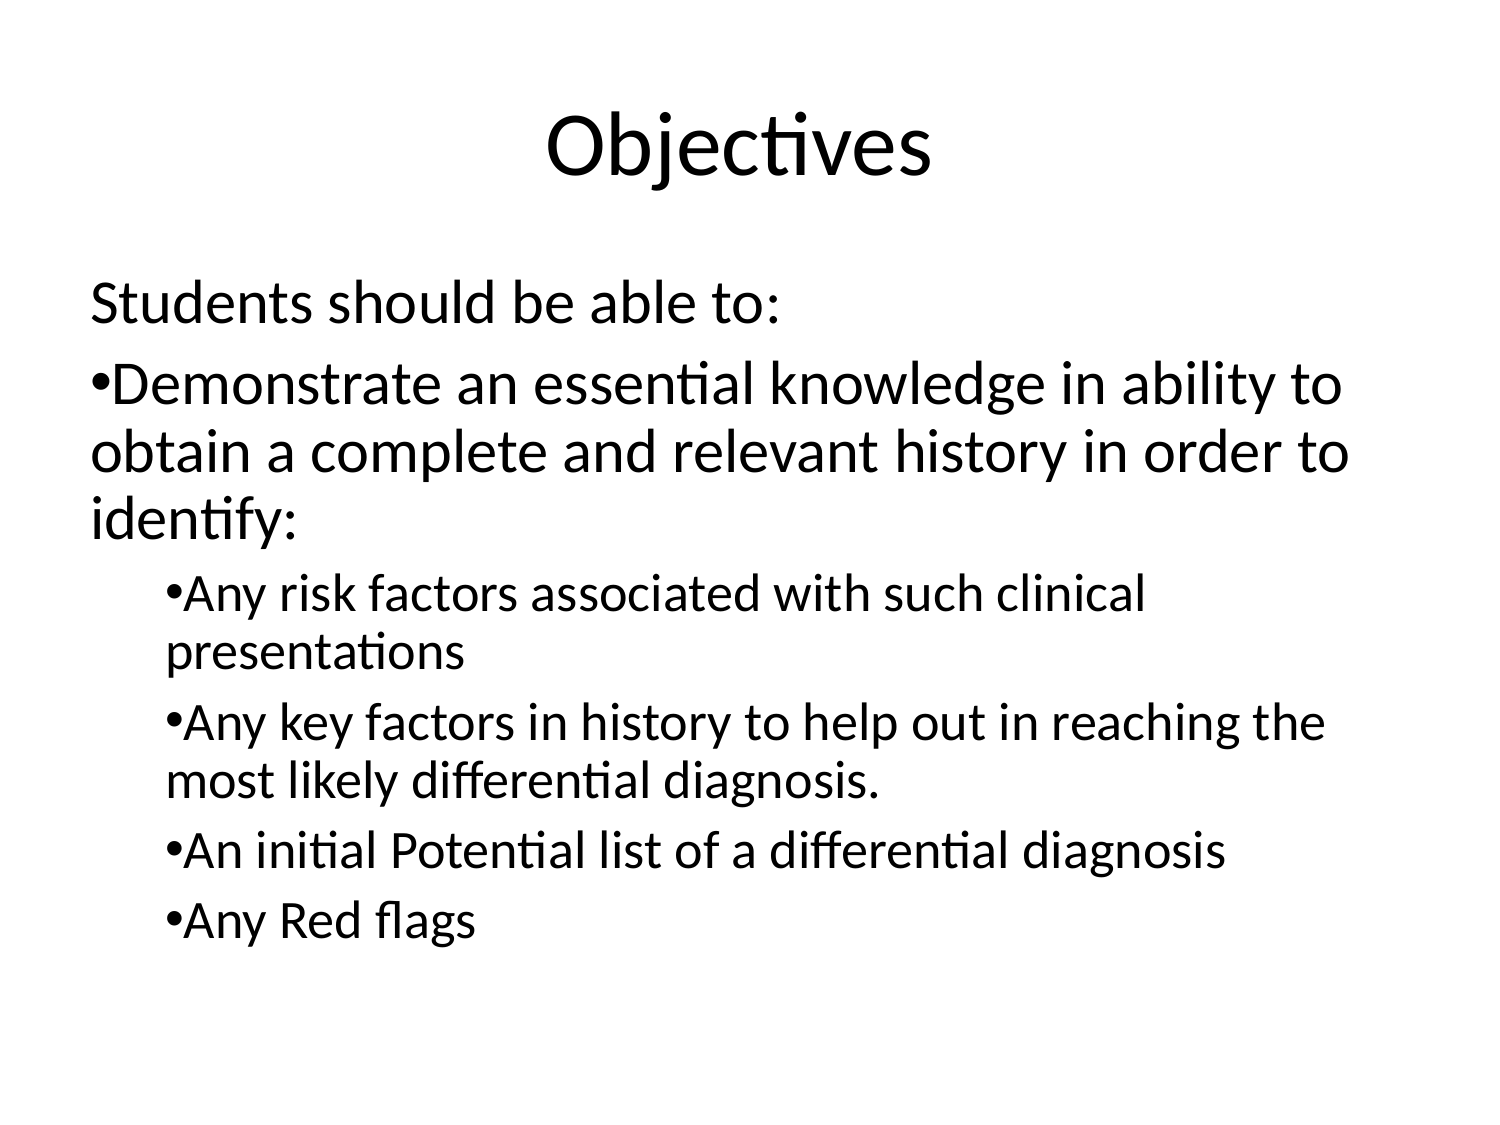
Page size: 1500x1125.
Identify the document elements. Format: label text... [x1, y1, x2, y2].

title Objectives [75, 45, 1425, 233]
list Students should be able to: Demonstrate an essential knowledge in ability to obtain a complete and relevant history in order to identify: Any risk factors associated with such clinical presentations Any key factors in history to help out in reaching the most likely differential diagnosis. An initial Potential list of a differential diagnosis Any Red flags [75, 262, 1425, 1005]
